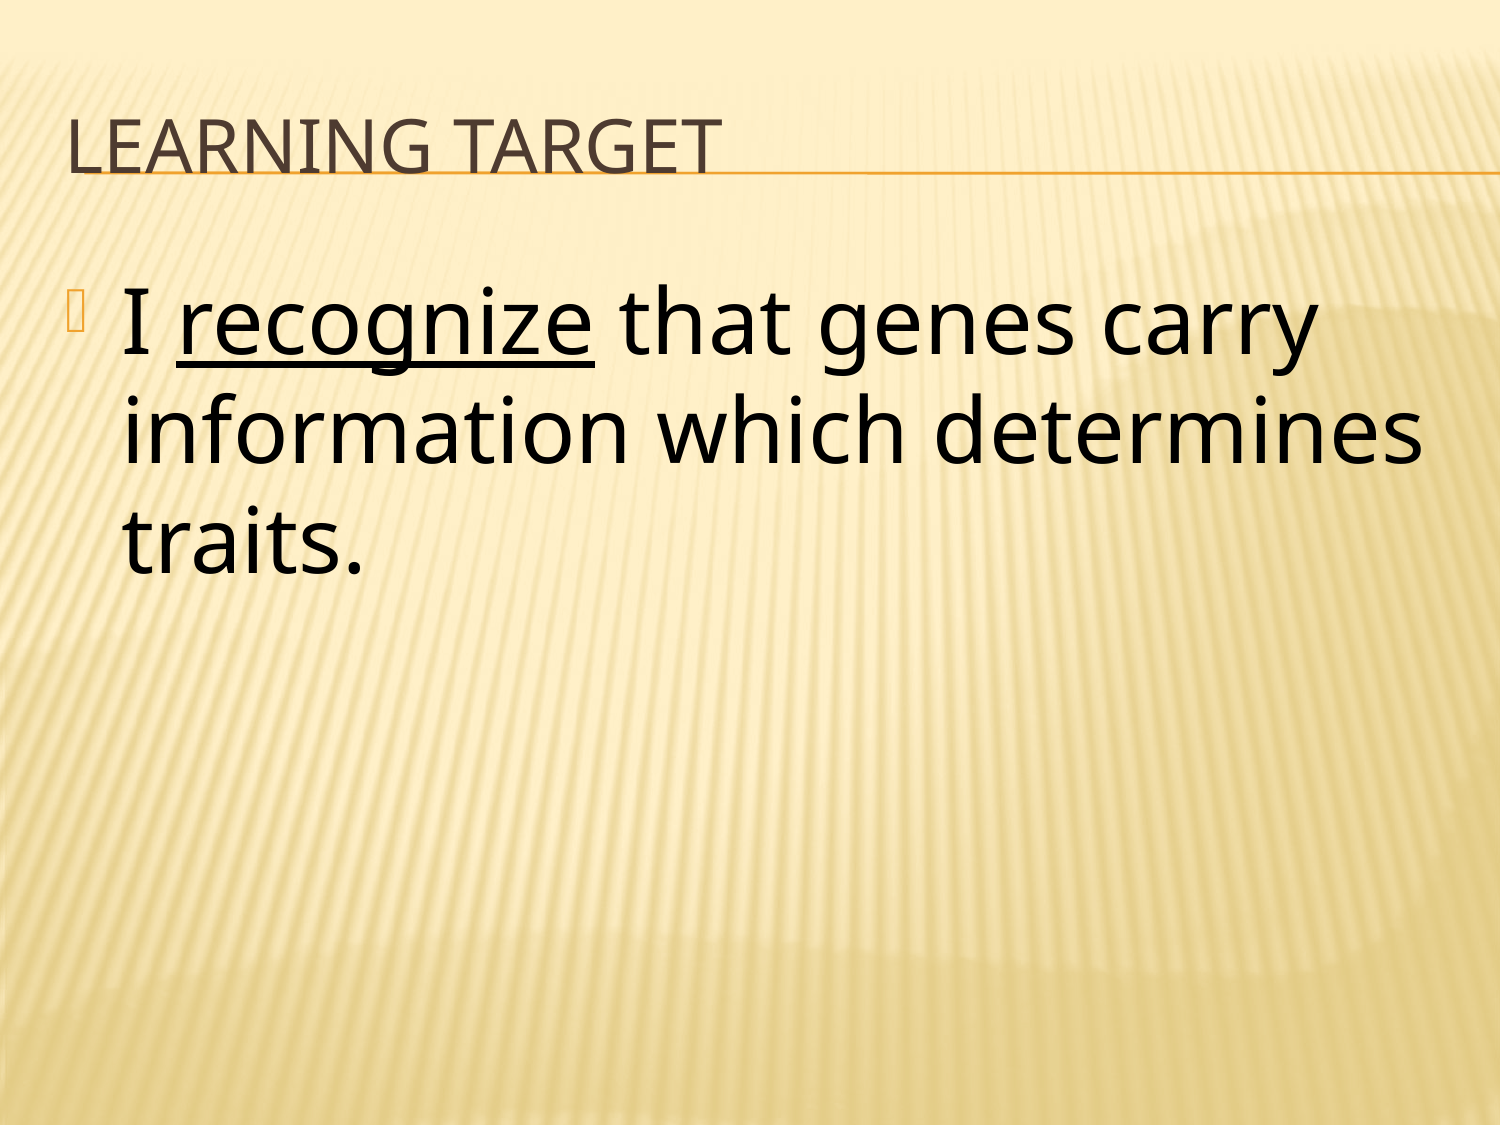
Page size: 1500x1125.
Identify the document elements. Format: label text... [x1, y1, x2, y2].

title Learning target [50, 75, 1475, 213]
list I recognize that genes carry information which determines traits. [50, 254, 1475, 998]
